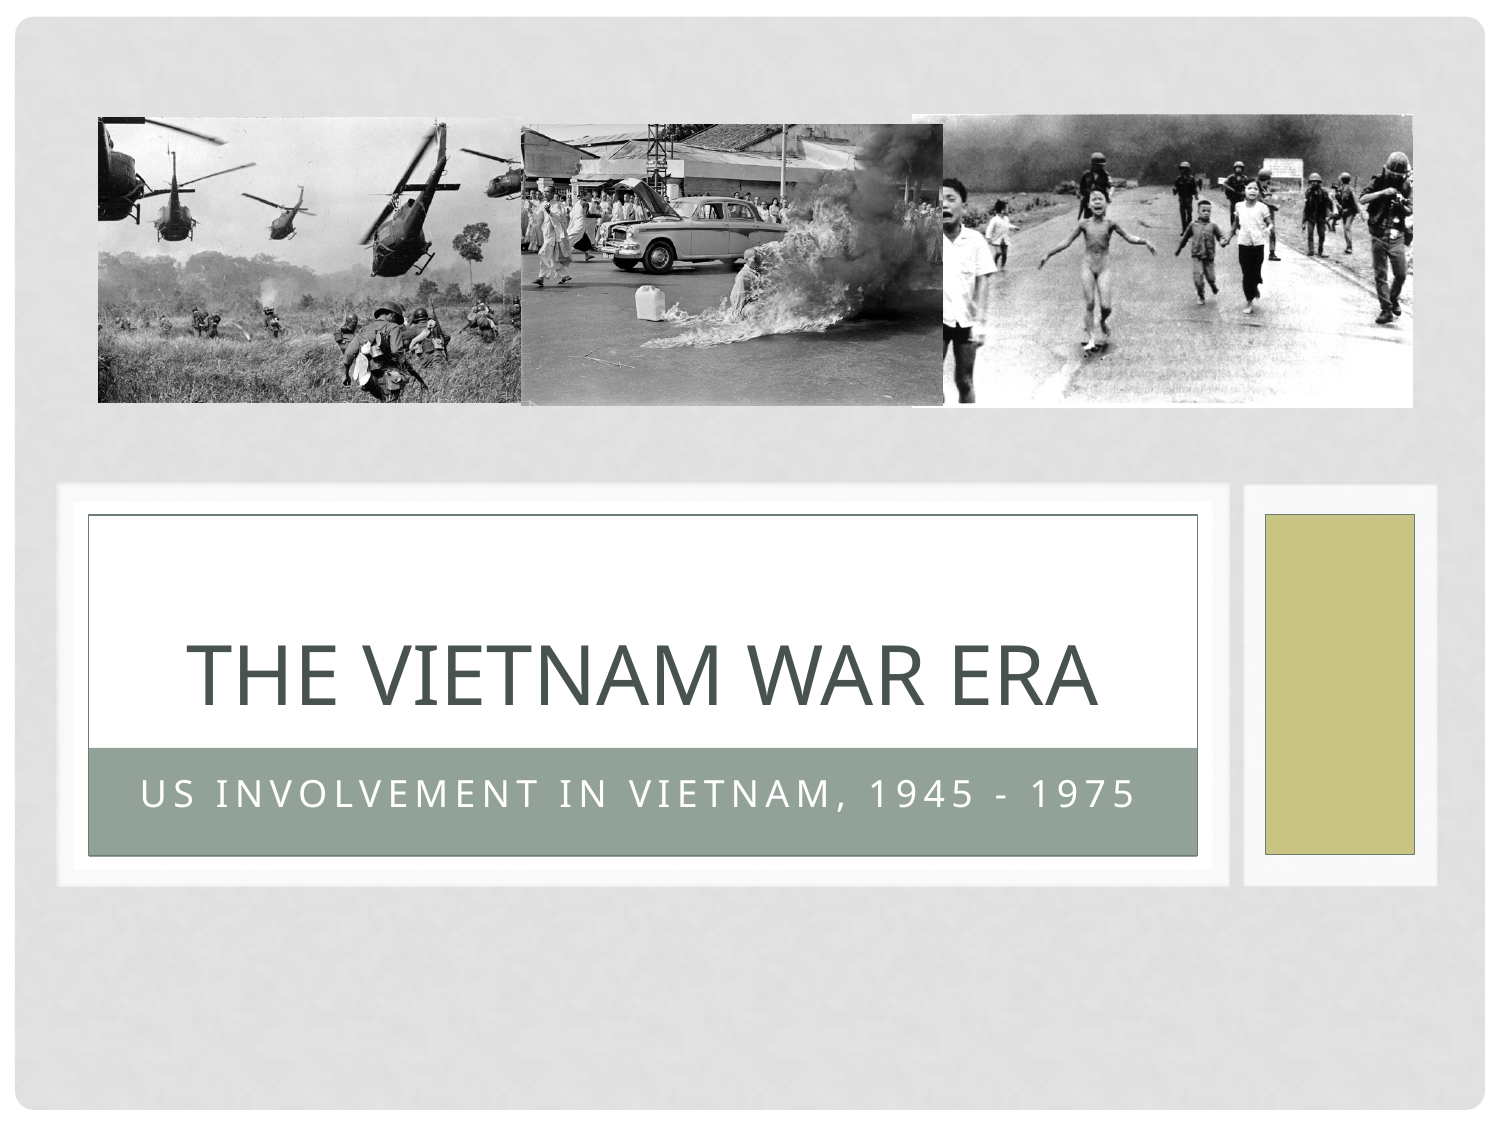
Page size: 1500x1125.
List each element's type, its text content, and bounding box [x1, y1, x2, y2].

subtitle US involvement in Vietnam, 1945 - 1975 [99, 762, 1175, 838]
title The Vietnam War Era [99, 529, 1187, 730]
picture [98, 114, 1413, 409]
